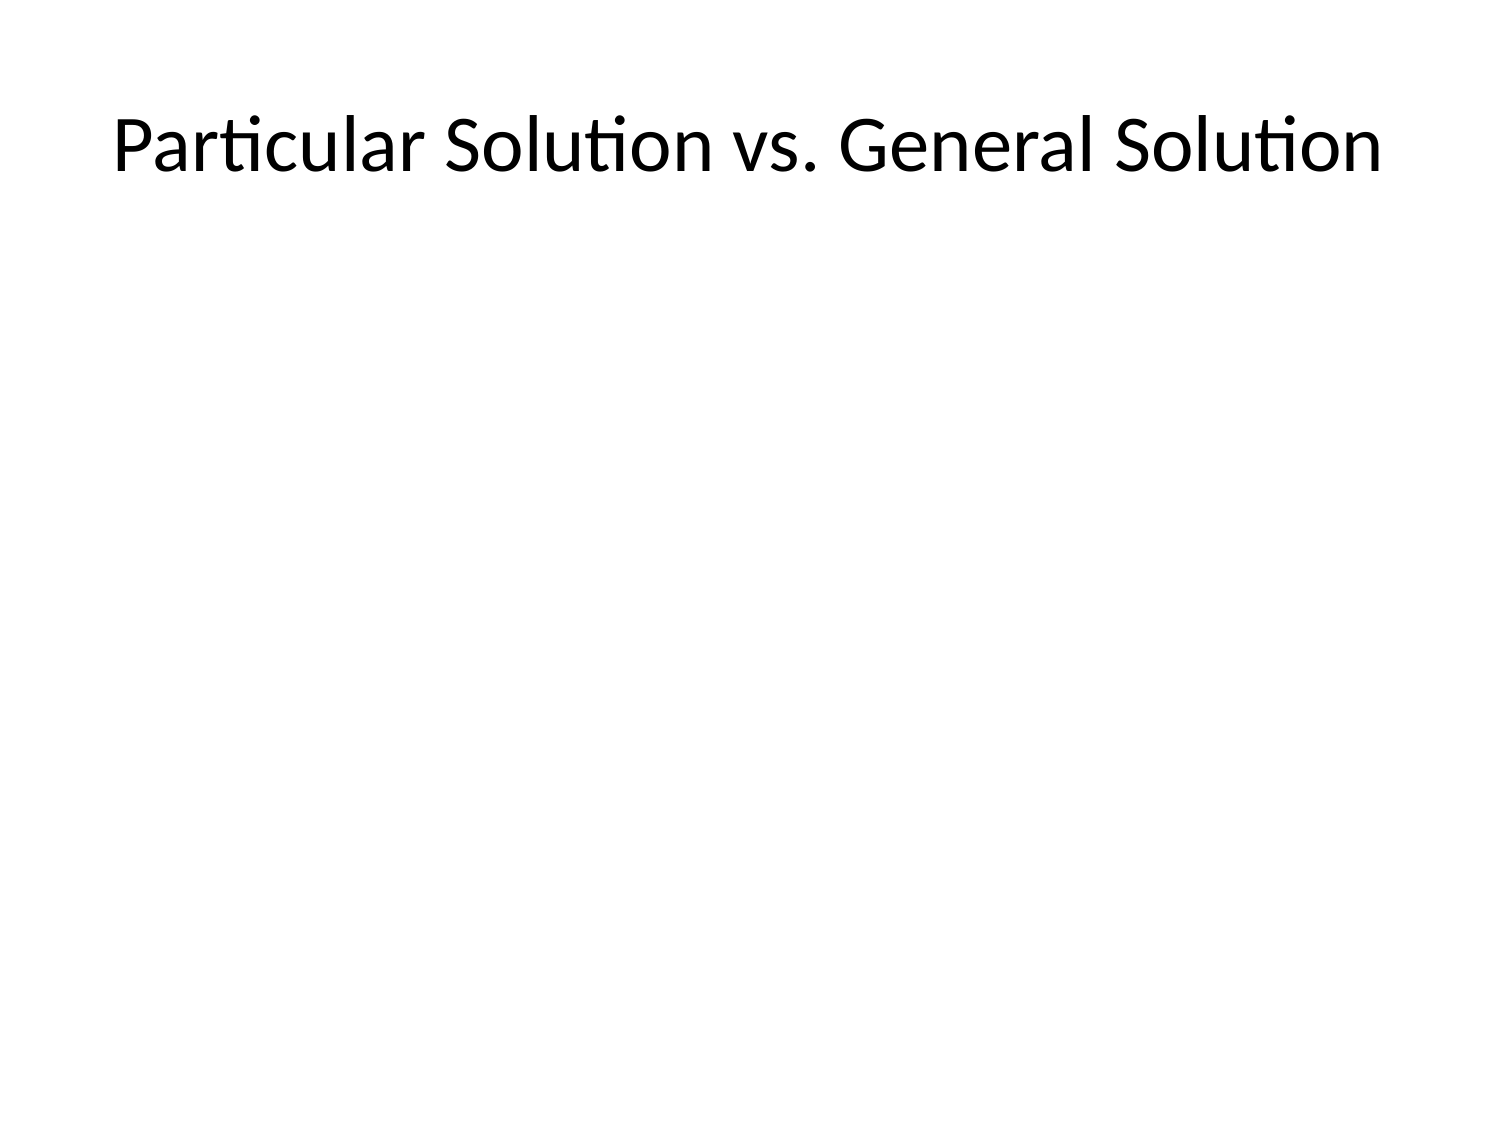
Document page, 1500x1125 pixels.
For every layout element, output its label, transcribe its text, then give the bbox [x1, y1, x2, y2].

title Particular Solution vs. General Solution [75, 45, 1425, 233]
